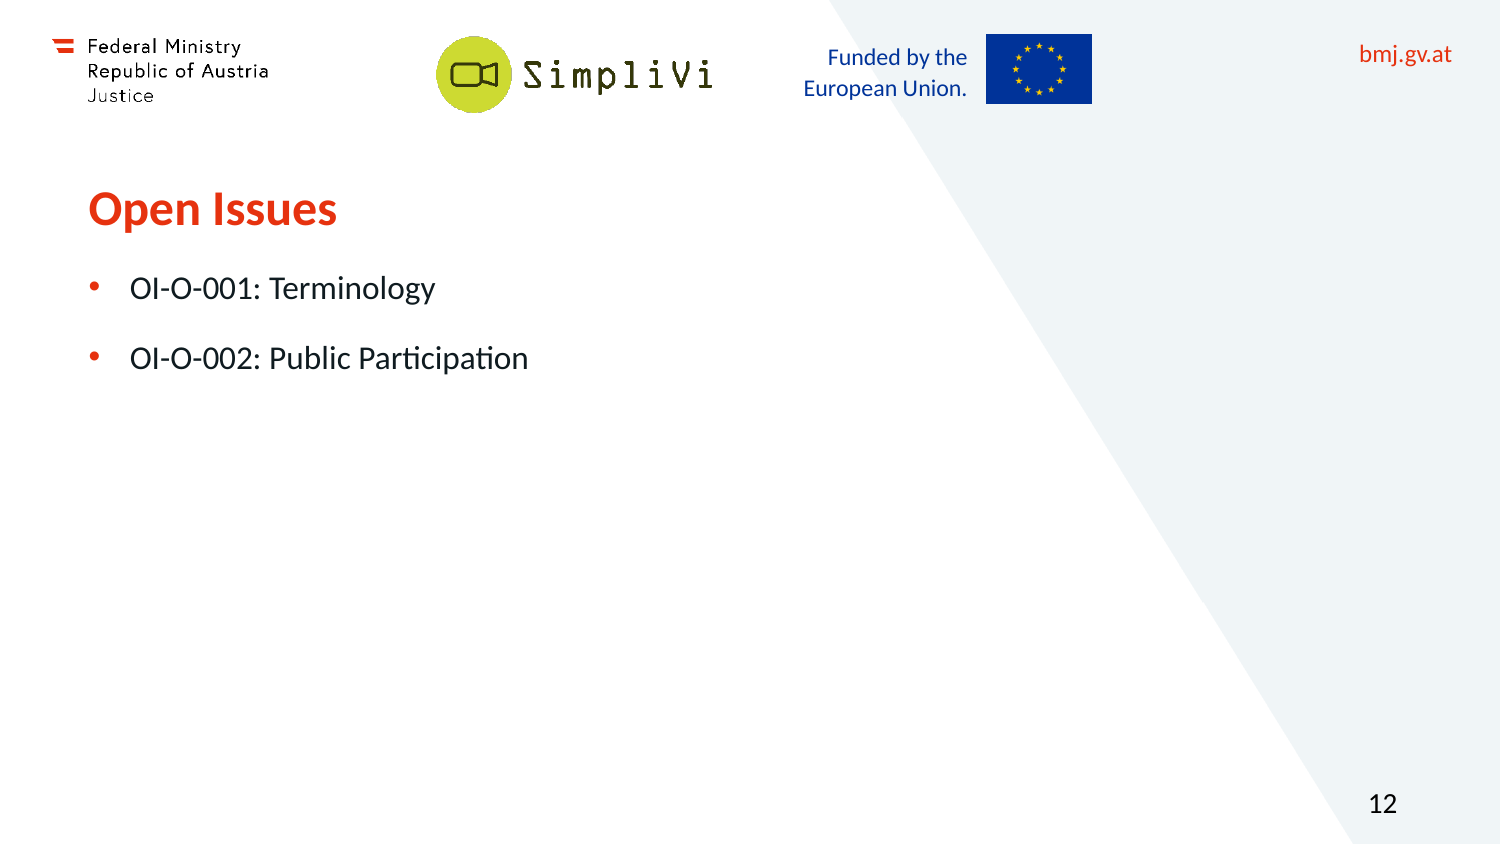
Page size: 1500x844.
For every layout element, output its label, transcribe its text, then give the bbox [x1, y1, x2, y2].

title Open Issues [88, 173, 1398, 266]
slide_number 12 [1263, 785, 1398, 819]
list OI-O-001: Terminology OI-O-002: Public Participation [88, 266, 1398, 756]
picture [0, 0, 1500, 844]
